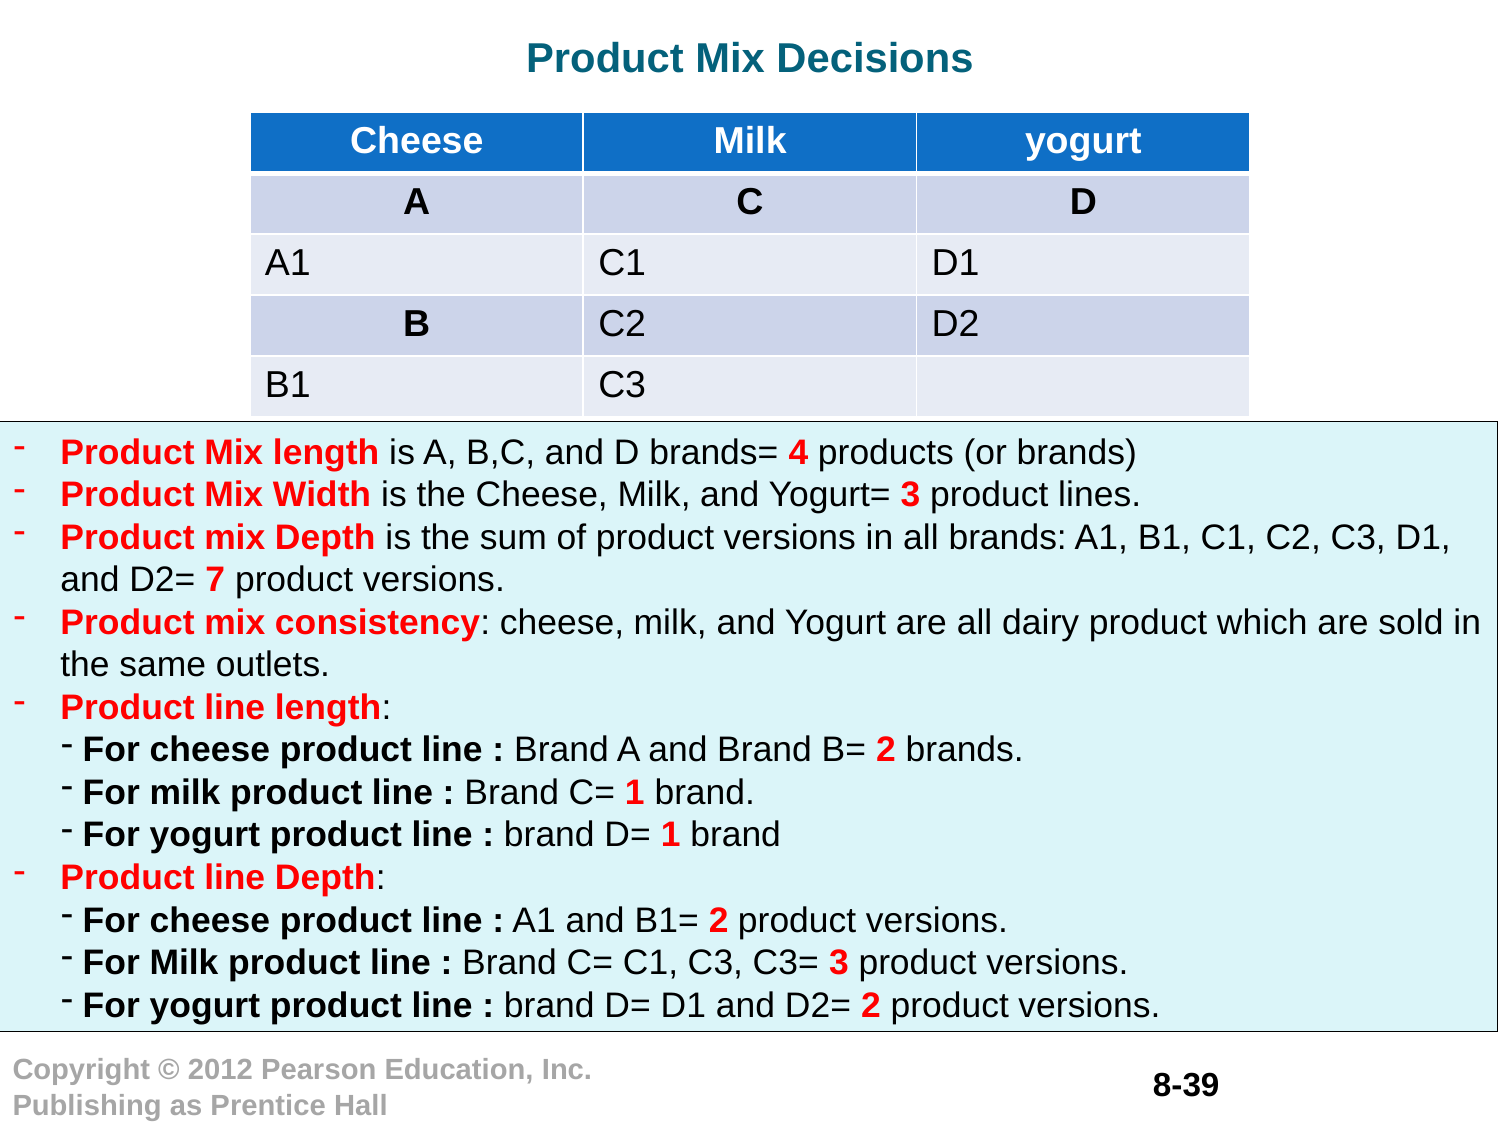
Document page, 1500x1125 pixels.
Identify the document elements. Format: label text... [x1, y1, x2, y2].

table_cell B1 [251, 357, 582, 416]
table_cell A [251, 176, 582, 233]
table_cell C1 [584, 235, 916, 294]
table_cell D2 [917, 296, 1249, 355]
table_cell C [584, 176, 916, 233]
table_cell A1 [251, 235, 582, 294]
table_header yogurt [917, 113, 1249, 171]
picture [0, 1032, 361, 1038]
text_box Product Mix length is A, B,C, and D brands= 4 products (or brands) Product Mix Width is the Cheese, Milk, and Yogurt= 3 product lines. Product mix Depth is the sum of product versions in all brands: A1, B1, C1, C2, C3, D1, and D2= 7 product versions. Product mix consistency: cheese, milk, and Yogurt are all dairy product which are sold in the same outlets. Product line length: For cheese product line : Brand A and Brand B= 2 brands. For milk product line : Brand C= 1 brand. For yogurt product line : brand D= 1 brand Product line Depth: For cheese product line : A1 and B1= 2 product versions. For Milk product line : Brand C= C1, C3, C3= 3 product versions. For yogurt product line : brand D= D1 and D2= 2 product versions. [0, 421, 1498, 1032]
text_box Product Mix Decisions [162, 12, 1338, 100]
table_cell D1 [917, 235, 1249, 294]
table_cell B [251, 296, 582, 355]
table_cell D [917, 176, 1249, 233]
table_cell [917, 357, 1249, 416]
table_cell C2 [584, 296, 916, 355]
table_header Cheese [251, 113, 582, 171]
table_cell C3 [584, 357, 916, 416]
table_header Milk [584, 113, 916, 171]
